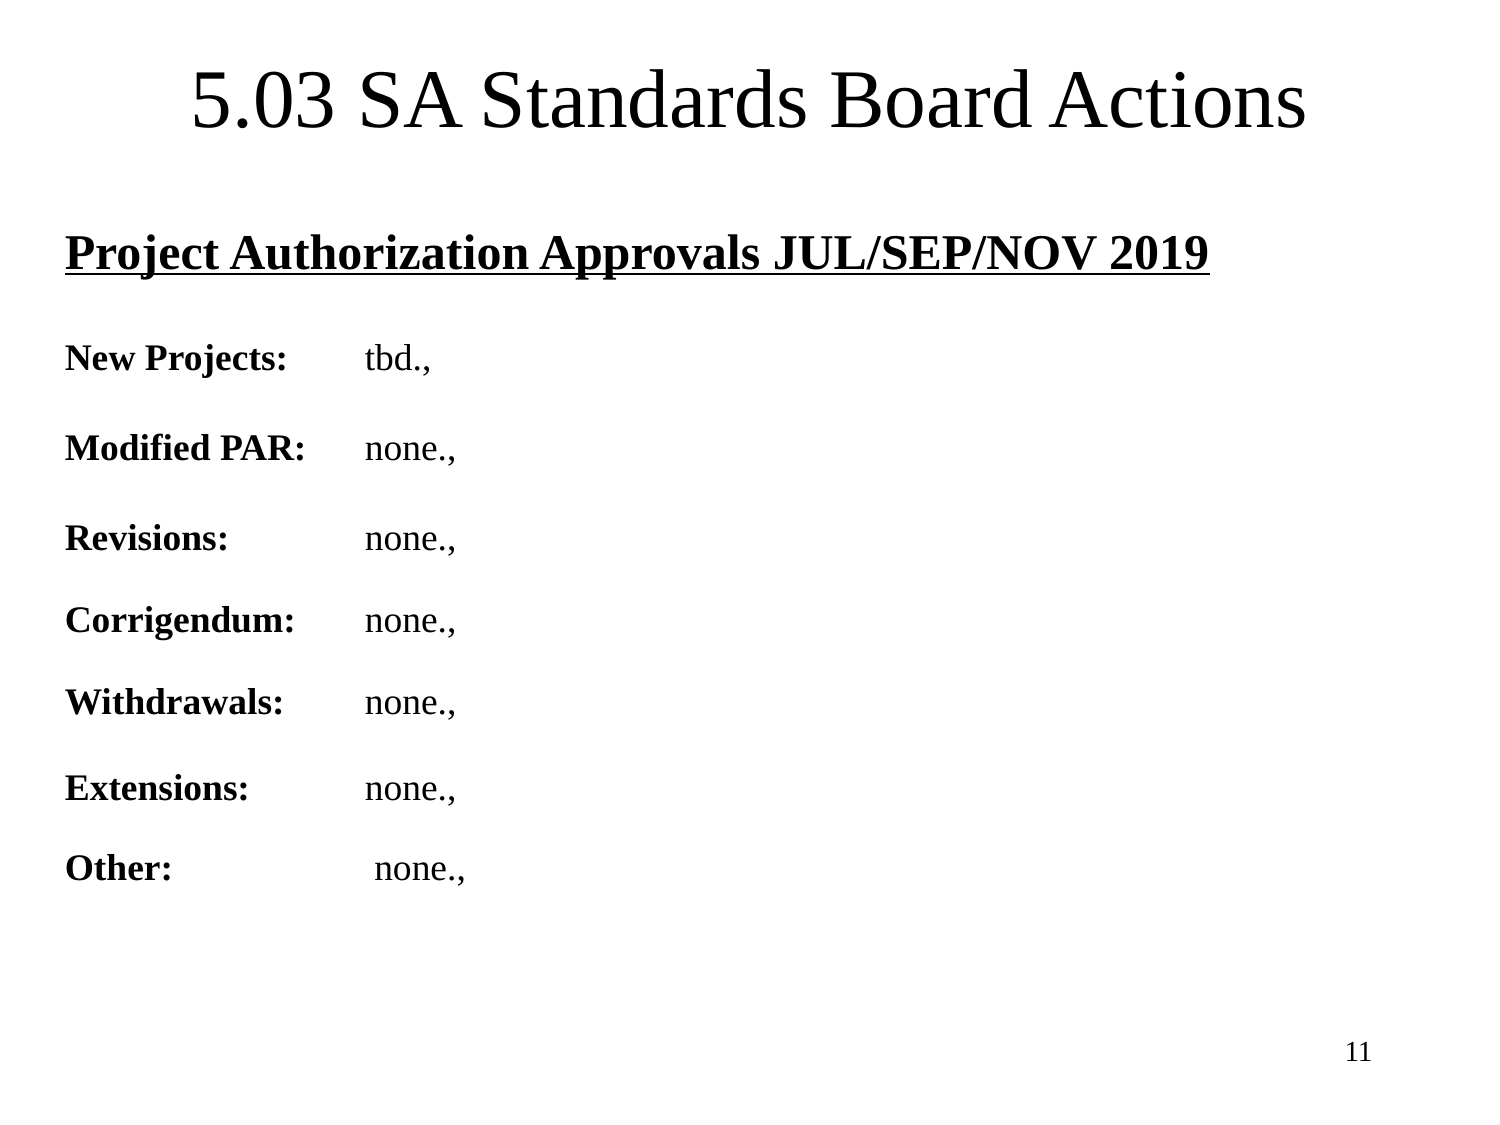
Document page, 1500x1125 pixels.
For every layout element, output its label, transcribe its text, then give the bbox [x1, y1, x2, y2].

title 5.03 SA Standards Board Actions [0, 0, 1500, 188]
text_box Project Authorization Approvals JUL/SEP/NOV 2019 New Projects: tbd., Modified PAR: none., Revisions: none., Corrigendum: none., Withdrawals: none., Extensions: none., Other: none., [49, 212, 1463, 896]
slide_number 11 [1074, 1024, 1388, 1101]
